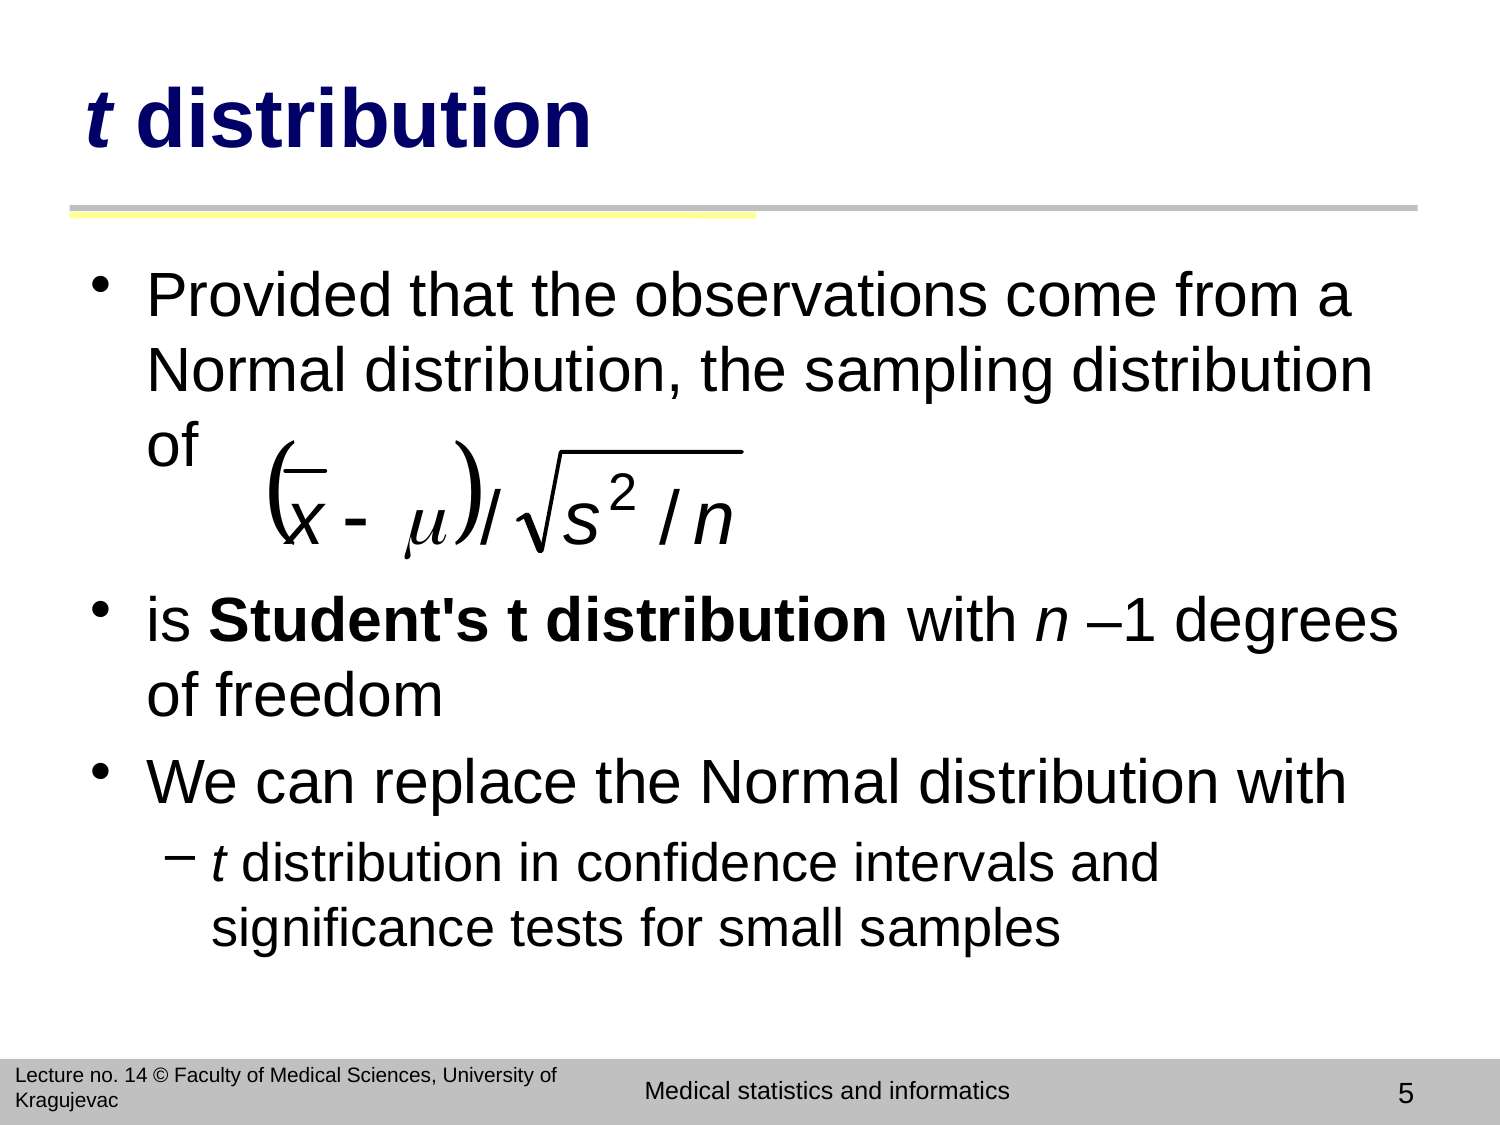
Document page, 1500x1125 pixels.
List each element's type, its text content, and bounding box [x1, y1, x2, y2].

list Provided that the observations come from a Normal distribution, the sampling distribution of is Student's t distribution with n –1 degrees of freedom We can replace the Normal distribution with t distribution in confidence intervals and significance tests for small samples [74, 246, 1426, 1023]
slide_number 5 [1164, 1066, 1430, 1125]
footer Medical statistics and informatics [512, 1066, 1144, 1125]
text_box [252, 430, 764, 583]
title t distribution [69, 19, 1426, 208]
slide_number Lecture no. 14 © Faculty of Medical Sciences, University of Kragujevac [0, 1053, 625, 1108]
